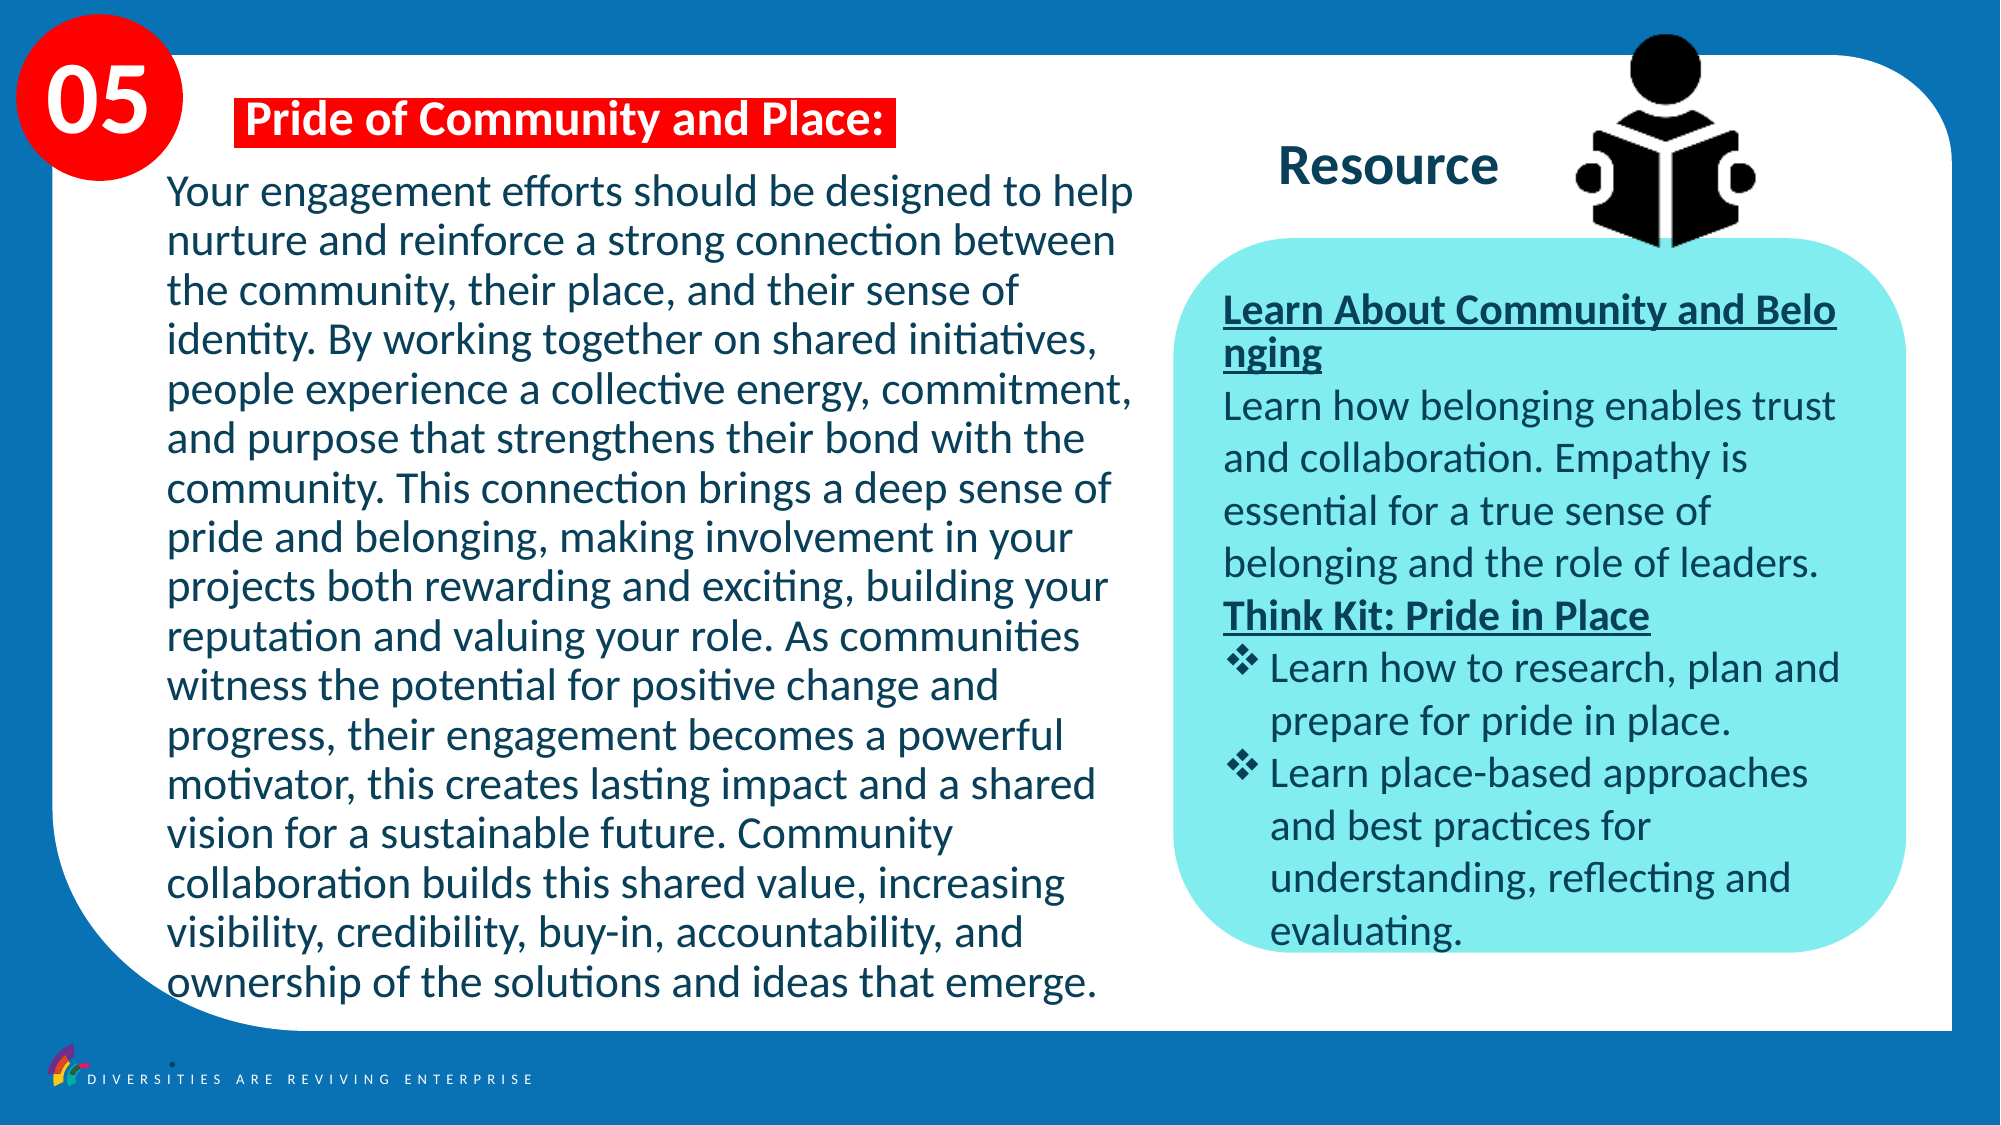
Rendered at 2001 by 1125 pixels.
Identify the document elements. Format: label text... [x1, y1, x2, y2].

list Pride of Community and Place: Your engagement efforts should be designed to help nurture and reinforce a strong connection between the community, their place, and their sense of identity. By working together on shared initiatives, people experience a collective energy, commitment, and purpose that strengthens their bond with the community. This connection brings a deep sense of pride and belonging, making involvement in your projects both rewarding and exciting, building your reputation and valuing your role. As communities witness the potential for positive change and progress, their engagement becomes a powerful motivator, this creates lasting impact and a shared vision for a sustainable future. Community collaboration builds this shared value, increasing visibility, credibility, buy-in, accountability, and ownership of the solutions and ideas that emerge. . [151, 84, 1188, 717]
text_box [16, 14, 183, 181]
text_box Learn About Community and Belonging Learn how belonging enables trust and collaboration. Empathy is essential for a true sense of belonging and the role of leaders. Think Kit: Pride in Place Learn how to research, plan and prepare for pride in place. Learn place-based approaches and best practices for understanding, reflecting and evaluating. [1173, 238, 1907, 953]
text_box Resource [1264, 118, 1559, 204]
picture [1559, 34, 1773, 248]
